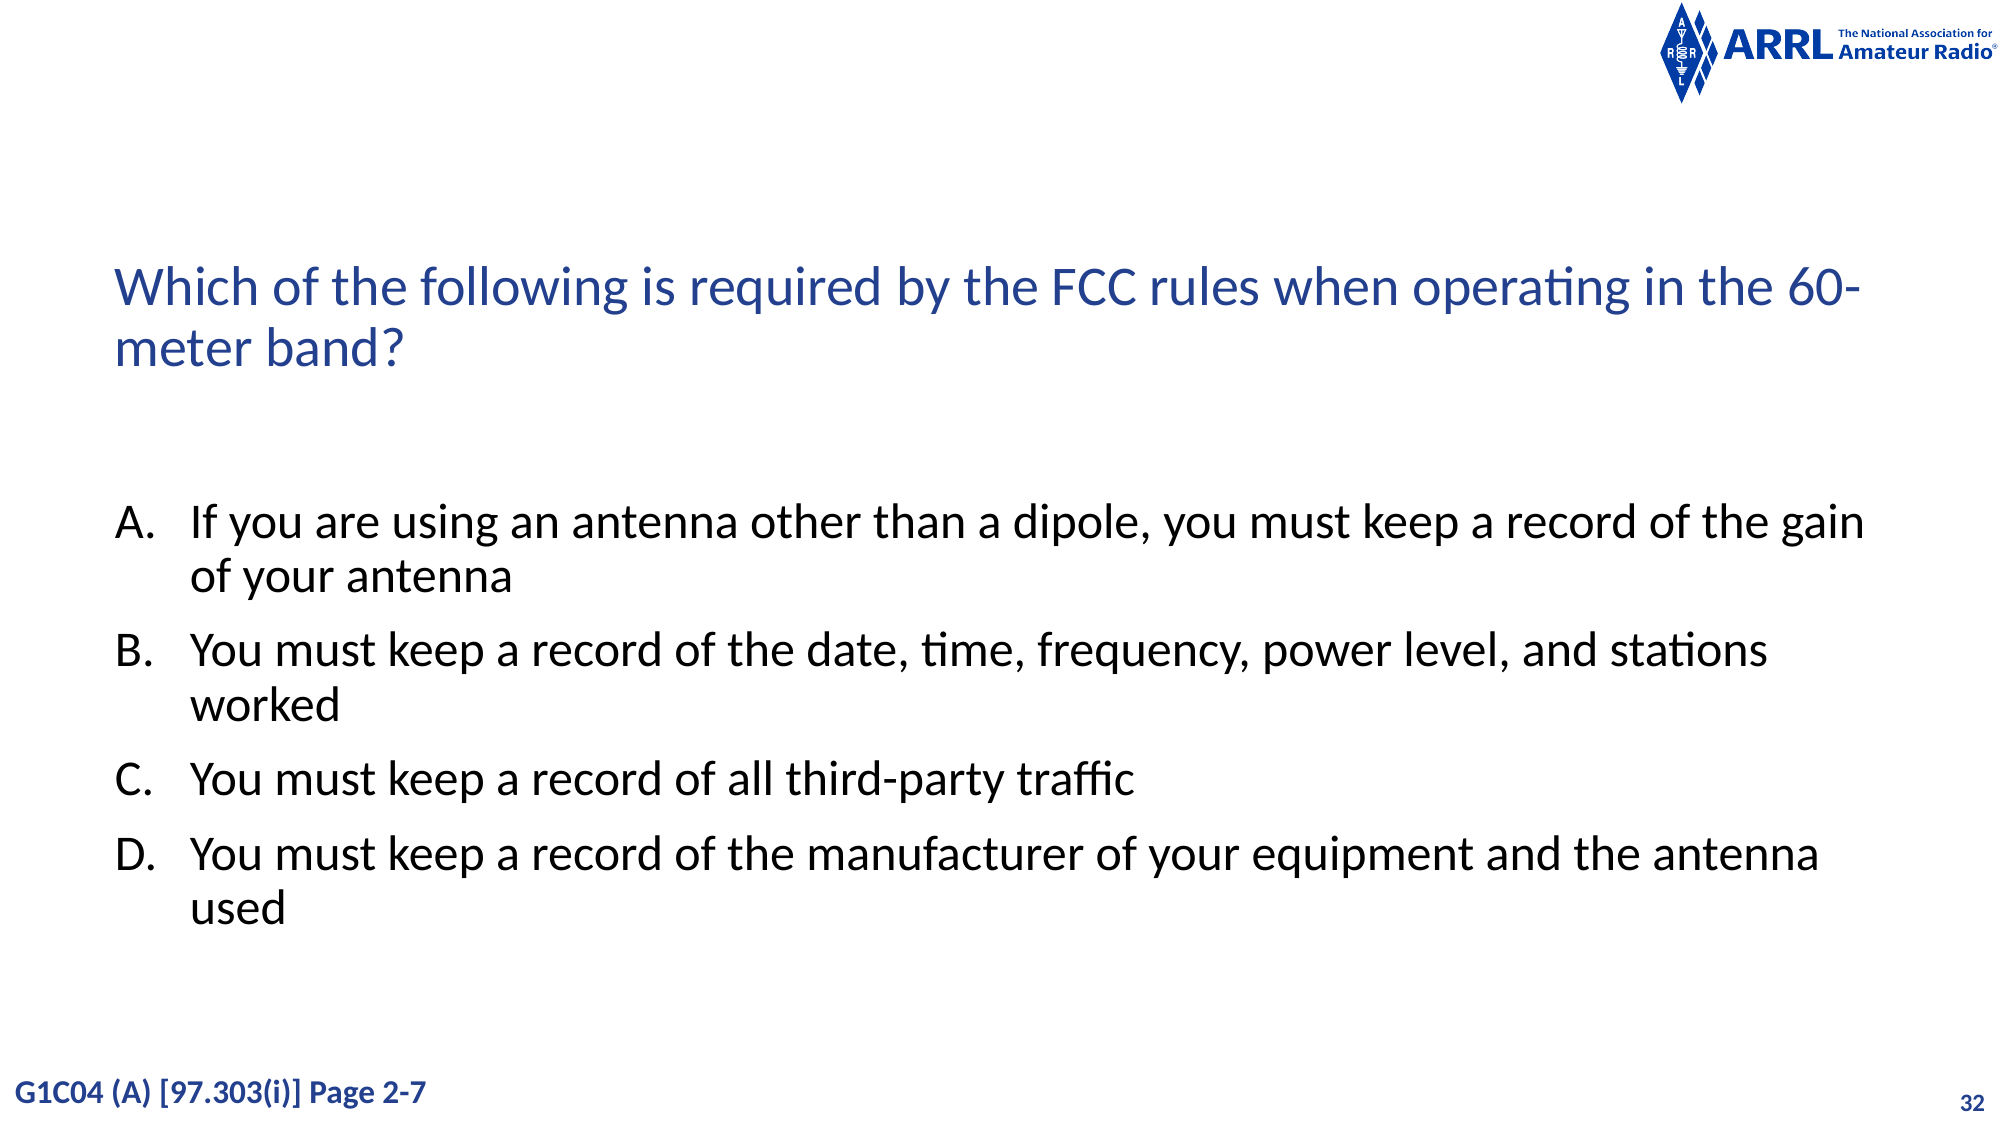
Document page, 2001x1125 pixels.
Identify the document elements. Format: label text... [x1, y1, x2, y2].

list If you are using an antenna other than a dipole, you must keep a record of the gain of your antenna You must keep a record of the date, time, frequency, power level, and stations worked You must keep a record of all third-party traffic You must keep a record of the manufacturer of your equipment and the antenna used [99, 487, 1900, 1005]
title Which of the following is required by the FCC rules when operating in the 60-meter band? [99, 249, 1900, 388]
text_box 32 [1899, 1079, 2000, 1125]
text_box G1C04 (A) [97.303(i)] Page 2-7 [0, 1062, 1313, 1118]
picture [1658, 0, 1999, 106]
